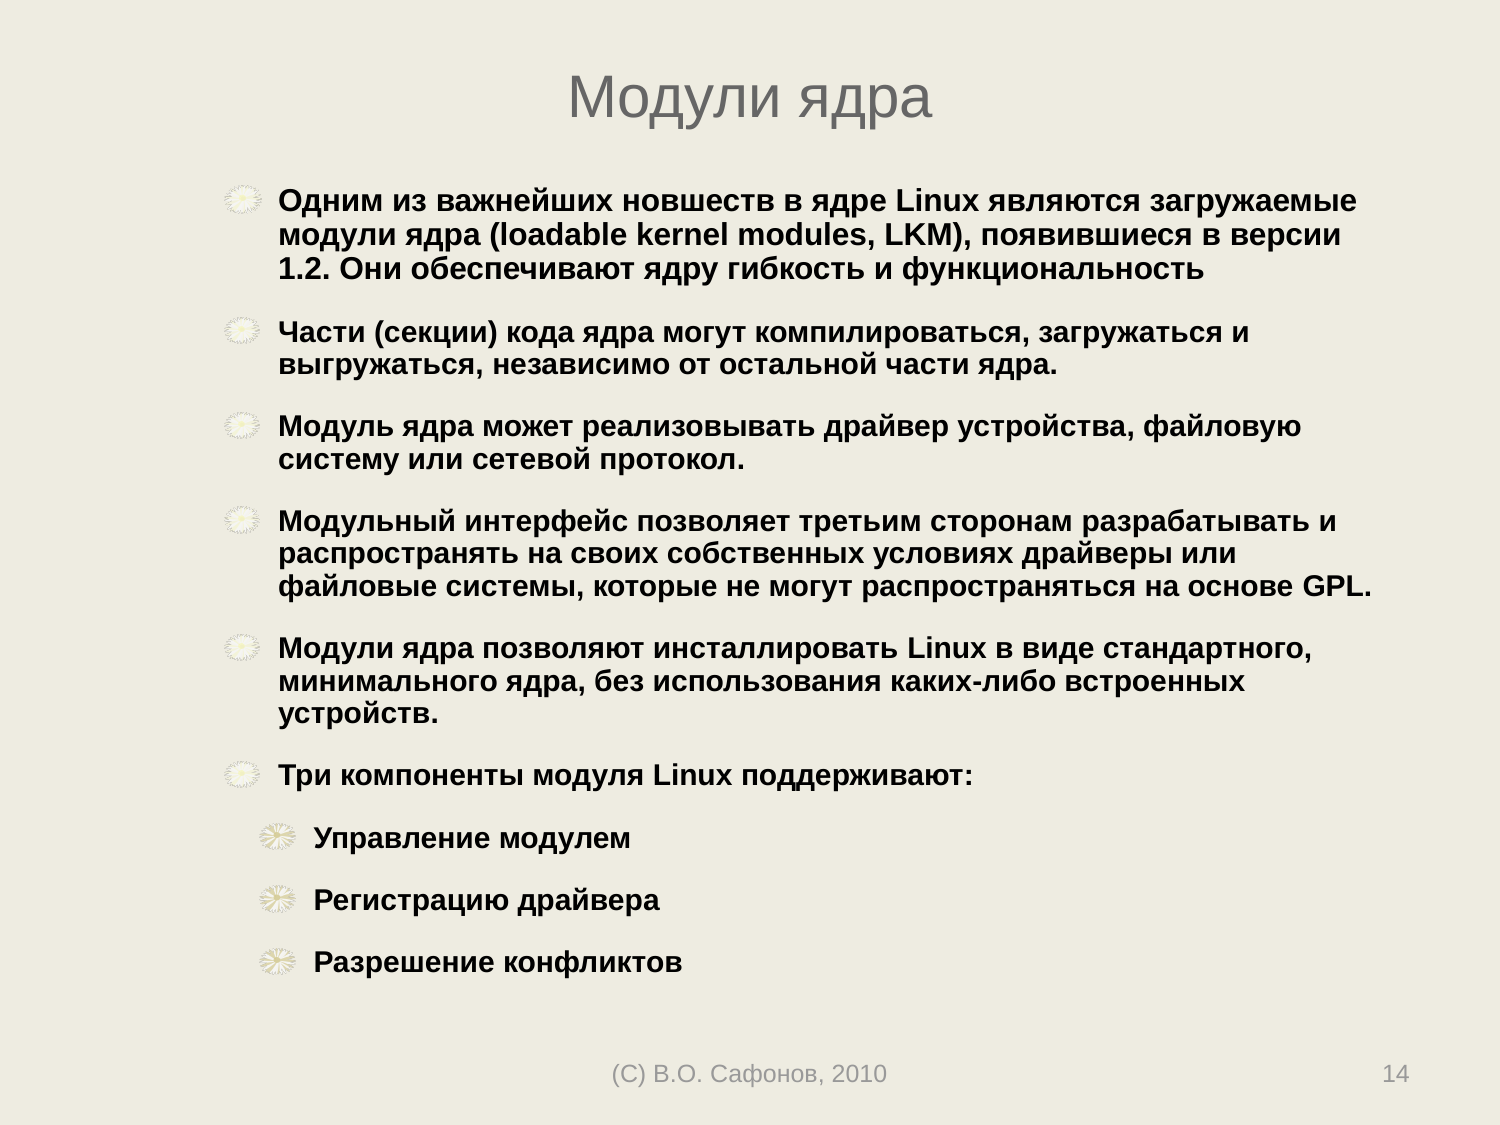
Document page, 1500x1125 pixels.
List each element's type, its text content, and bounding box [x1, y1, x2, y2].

picture [224, 761, 260, 788]
picture [224, 412, 260, 439]
slide_number 14 [1074, 1042, 1425, 1103]
picture [224, 634, 260, 661]
picture [259, 885, 296, 913]
picture [224, 506, 260, 534]
picture [224, 185, 262, 214]
footer (C) В.О. Сафонов, 2010 [512, 1042, 988, 1103]
list Одним из важнейших новшеств в ядре Linux являются загружаемые модули ядра (loadable kernel modules, LKM), появившиеся в версии 1.2. Они обеспечивают ядру гибкость и функциональность Части (секции) кода ядра могут компилироваться, загружаться и выгружаться, независимо от остальной части ядра. Модуль ядра может реализовывать драйвер устройства, файловую систему или сетевой протокол. Модульный интерфейс позволяет третьим сторонам разрабатывать и распространять на своих собственных условиях драйверы или файловые системы, которые не могут распространяться на основе GPL. Модули ядра позволяют инсталлировать Linux в виде стандартного, минимального ядра, без использования каких-либо встроенных устройств. Три компоненты модуля Linux поддерживают: Управление модулем Регистрацию драйвера Разрешение конфликтов [209, 176, 1388, 1000]
picture [224, 317, 260, 344]
picture [259, 823, 296, 850]
title Модули ядра [112, 49, 1388, 138]
picture [259, 948, 296, 975]
